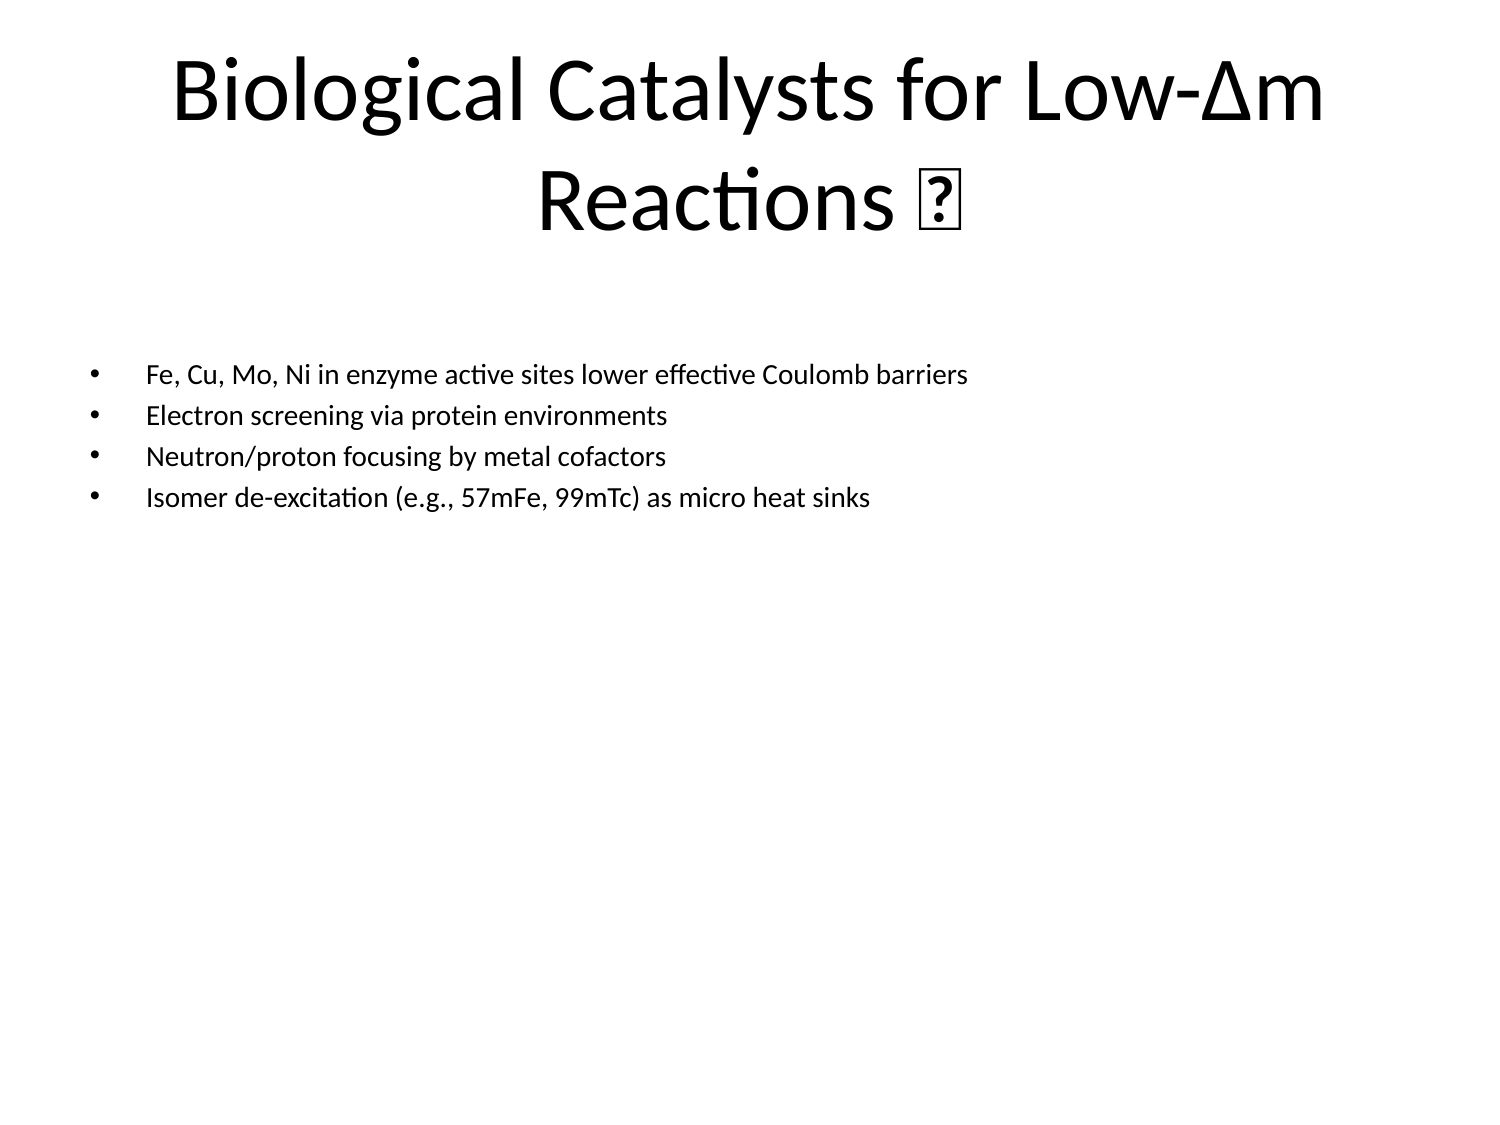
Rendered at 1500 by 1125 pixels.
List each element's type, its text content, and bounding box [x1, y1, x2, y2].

title Biological Catalysts for Low-Δm Reactions 🧲 [75, 45, 1425, 233]
list Fe, Cu, Mo, Ni in enzyme active sites lower effective Coulomb barriers Electron screening via protein environments Neutron/proton focusing by metal cofactors Isomer de-excitation (e.g., 57mFe, 99mTc) as micro heat sinks [75, 262, 1425, 1005]
